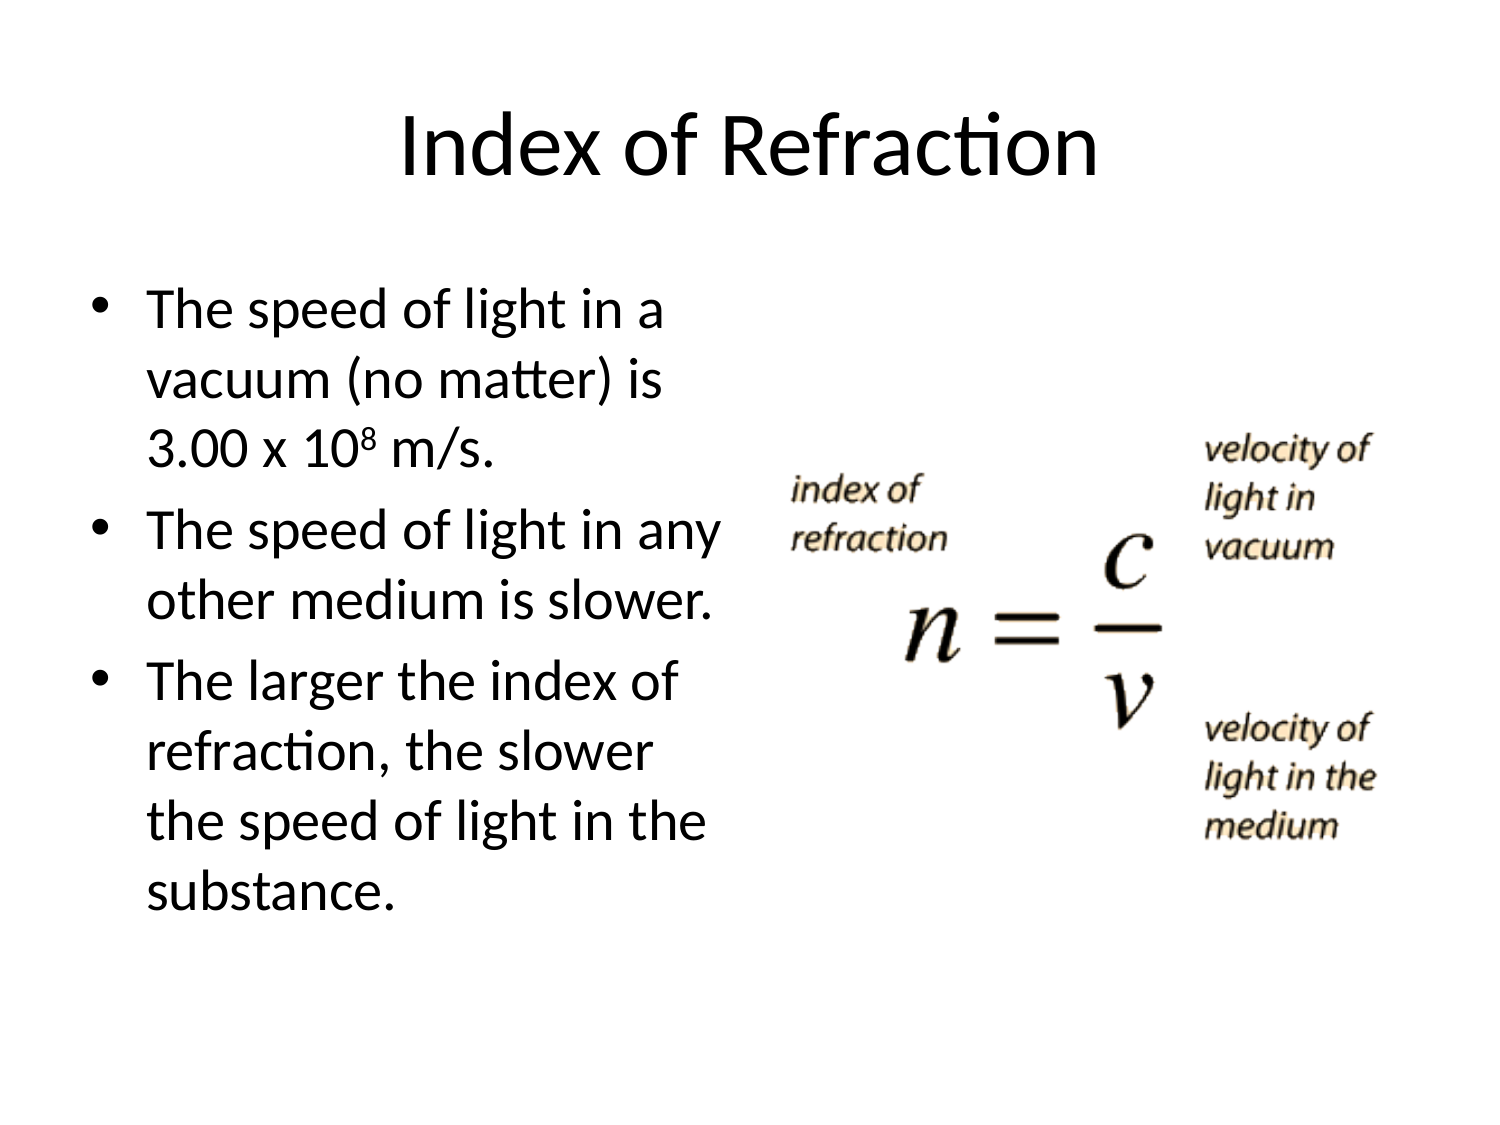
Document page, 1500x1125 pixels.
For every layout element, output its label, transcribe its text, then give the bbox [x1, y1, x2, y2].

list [762, 262, 1426, 1006]
title Index of Refraction [75, 45, 1425, 233]
list The speed of light in a vacuum (no matter) is 3.00 x 108 m/s. The speed of light in any other medium is slower. The larger the index of refraction, the slower the speed of light in the substance. [75, 262, 738, 1005]
